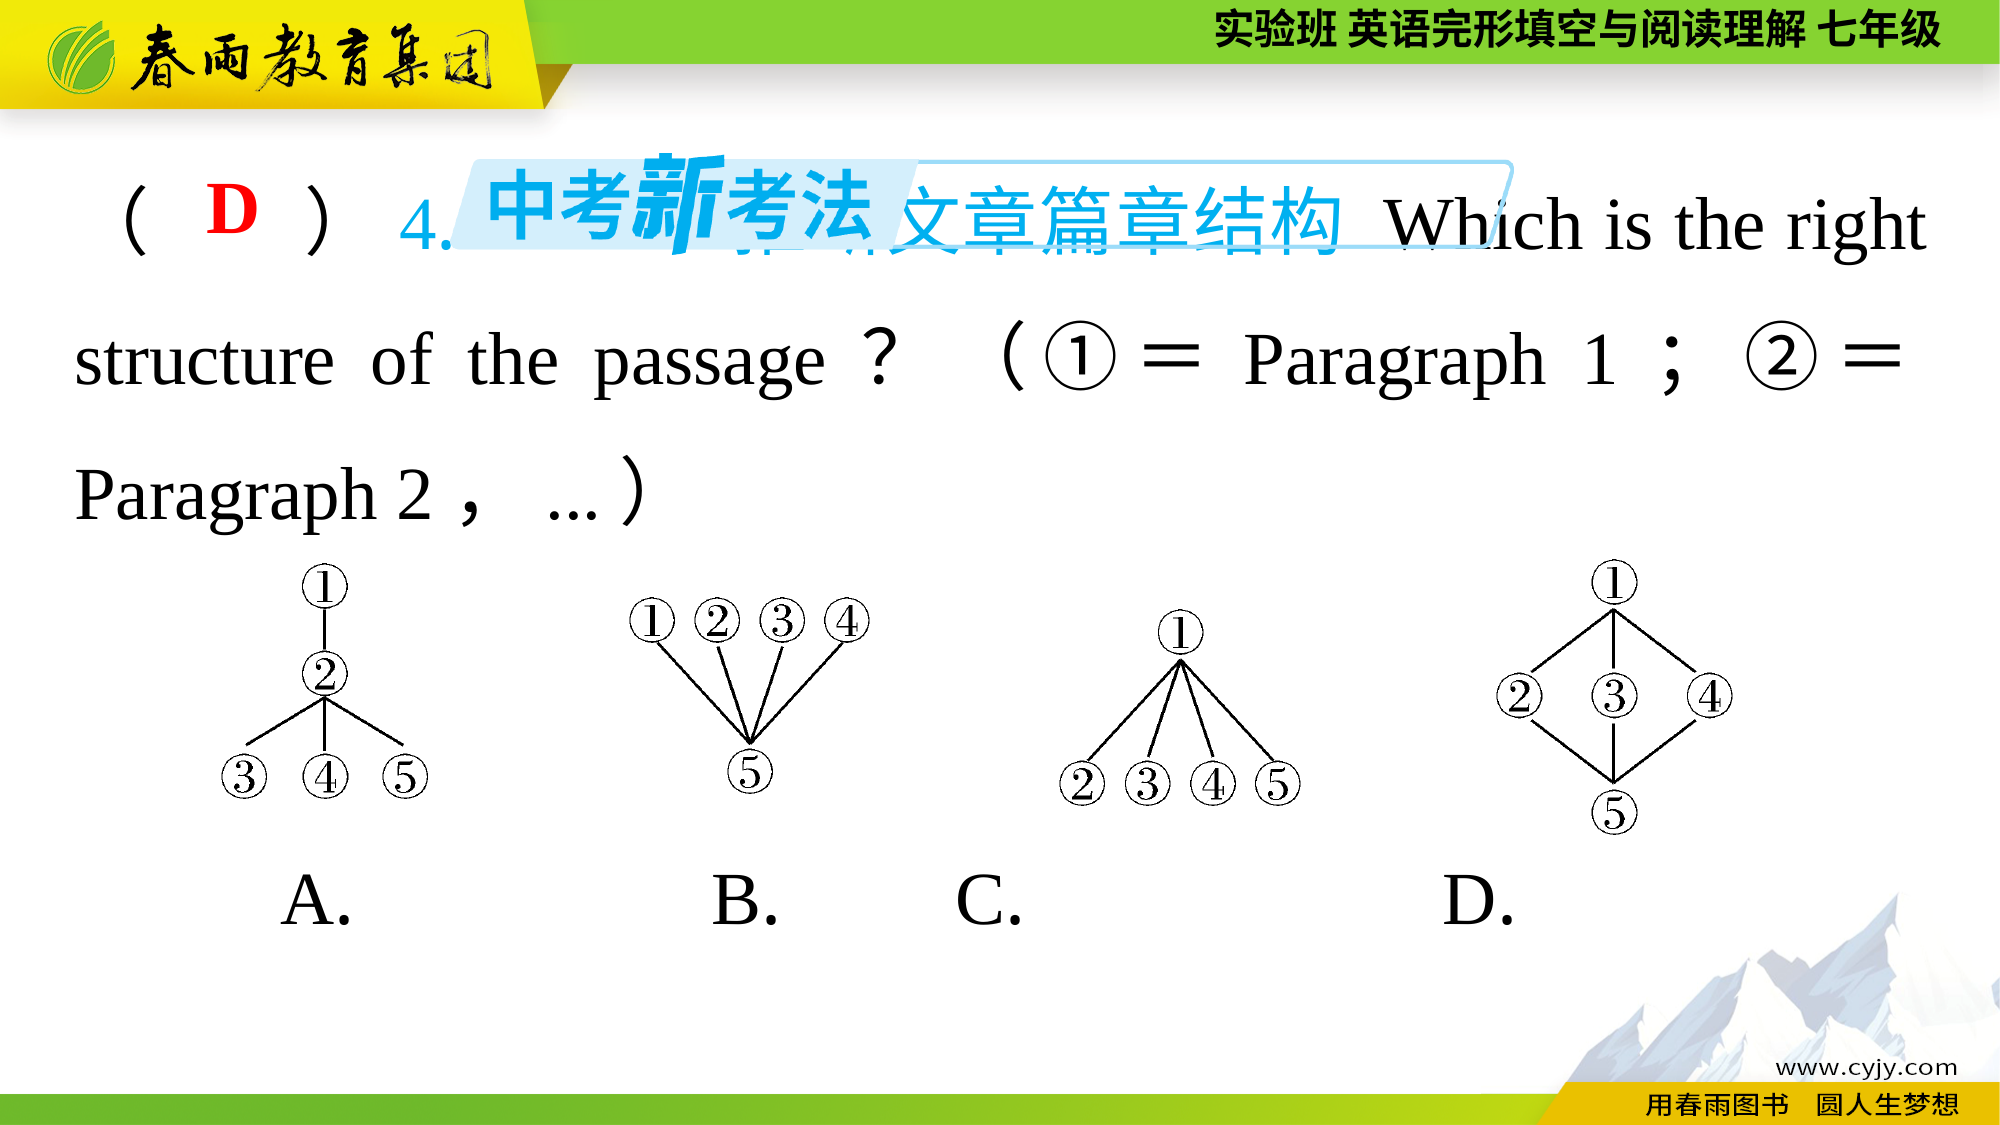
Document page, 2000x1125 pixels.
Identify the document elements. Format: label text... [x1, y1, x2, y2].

text_box D [191, 150, 276, 256]
list （ ）4. 推断文章篇章结构 Which is the right structure of the passage？（①＝Paragraph 1；②＝Paragraph 2，...） A. B. C. D. [59, 122, 1944, 956]
picture [0, 0, 2000, 1125]
